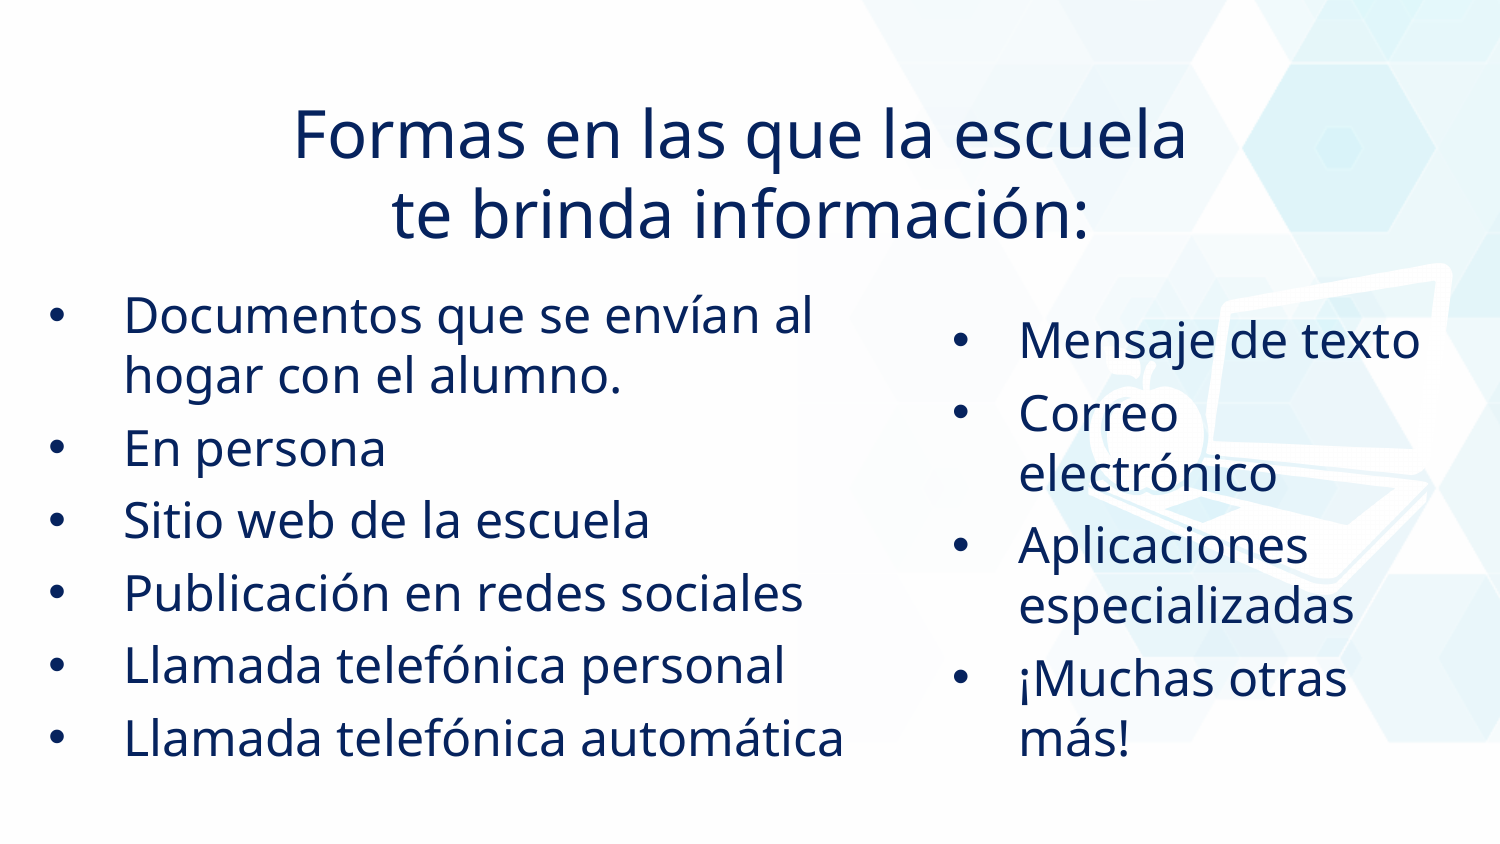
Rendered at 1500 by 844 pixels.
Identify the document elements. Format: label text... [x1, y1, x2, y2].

title Formas en las que la escuela te brinda información: [0, 77, 1500, 213]
title Documentos que se envían al hogar con el alumno. En persona Sitio web de la escuela Publicación en redes sociales Llamada telefónica personal Llamada telefónica automática [24, 268, 960, 738]
picture [991, 239, 1500, 617]
text_box Mensaje de texto Correo electrónico Aplicaciones especializadas ¡Muchas otras más! [928, 293, 1462, 786]
